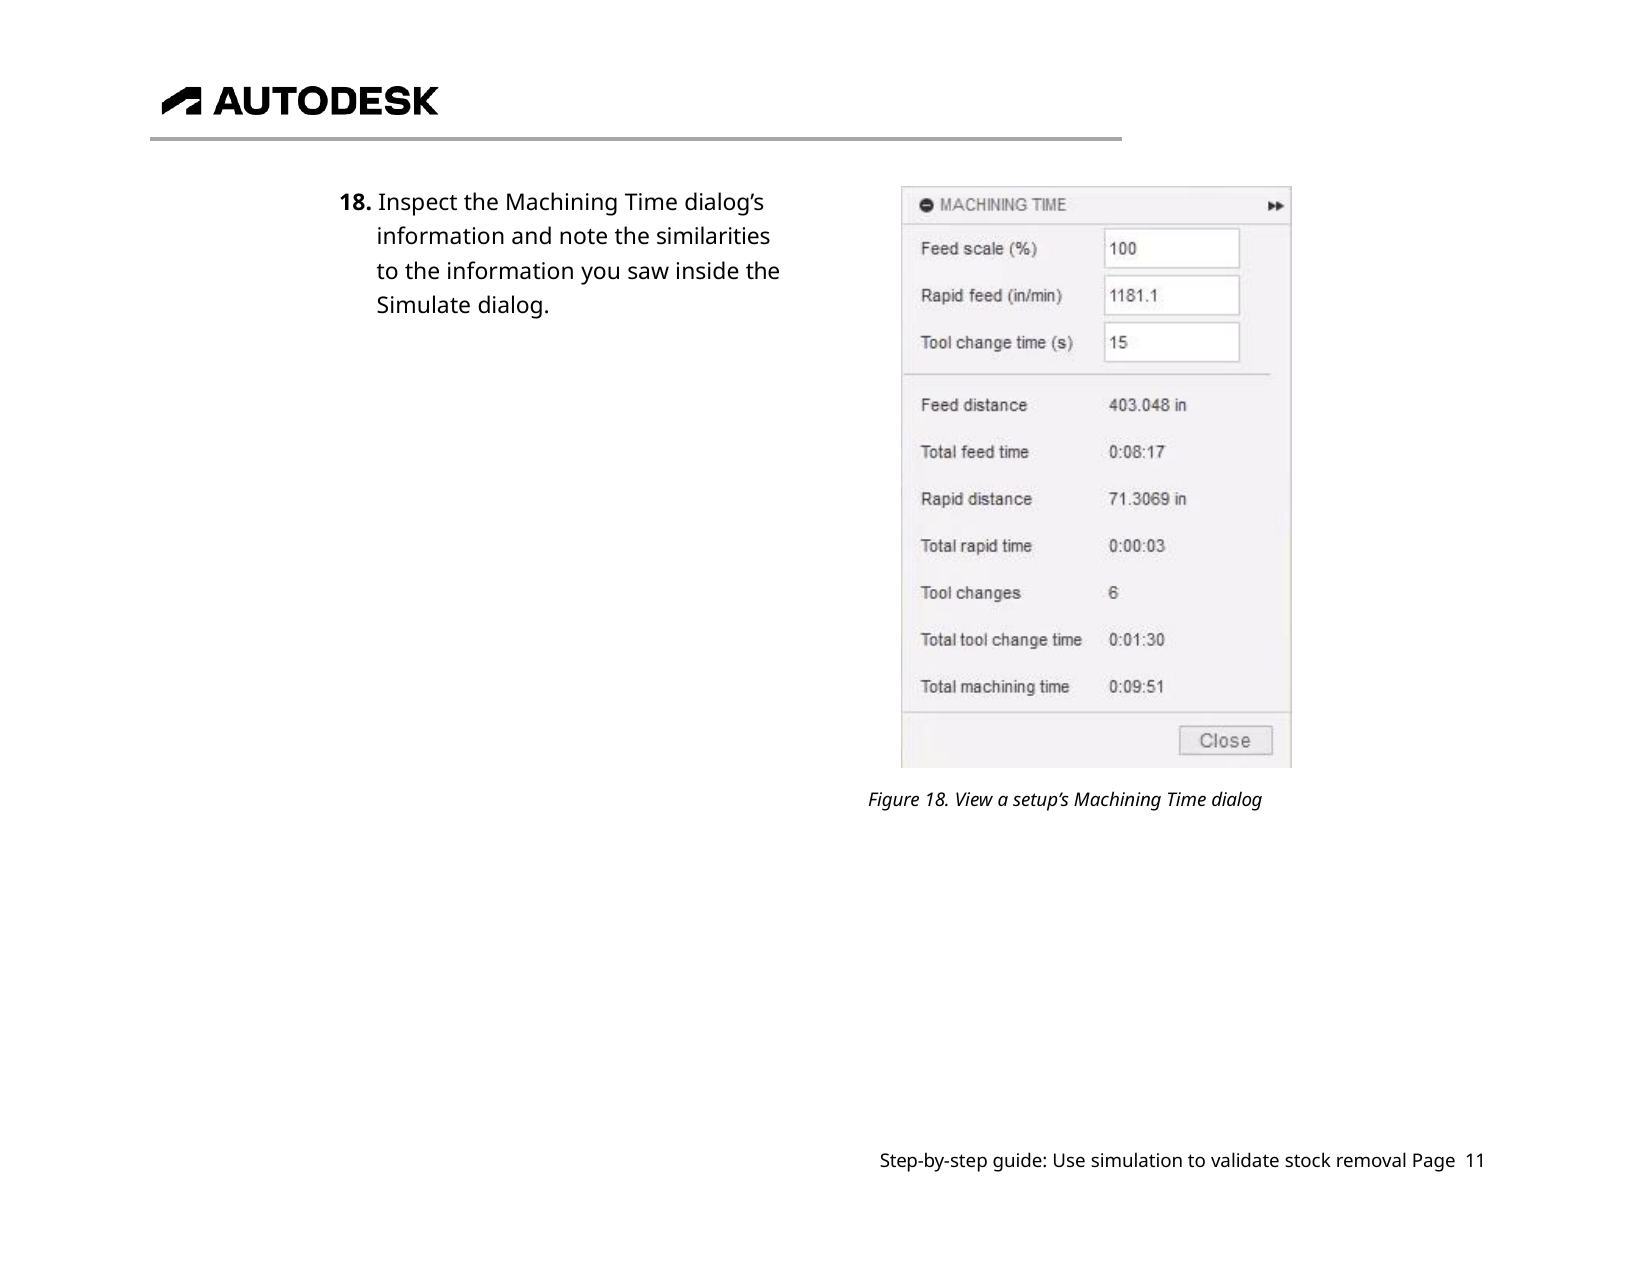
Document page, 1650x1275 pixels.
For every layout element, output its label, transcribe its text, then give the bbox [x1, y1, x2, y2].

picture [900, 186, 1292, 768]
slide_number Step-by-step guide: Use simulation to validate stock removal Page 10 [877, 1145, 1509, 1275]
text_box Figure 18. View a setup’s Machining Time dialog [866, 786, 1294, 811]
text_box 18. Inspect the Machining Time dialog’s information and note the similarities to the information you saw inside the Simulate dialog. [337, 178, 785, 318]
picture [161, 86, 439, 115]
